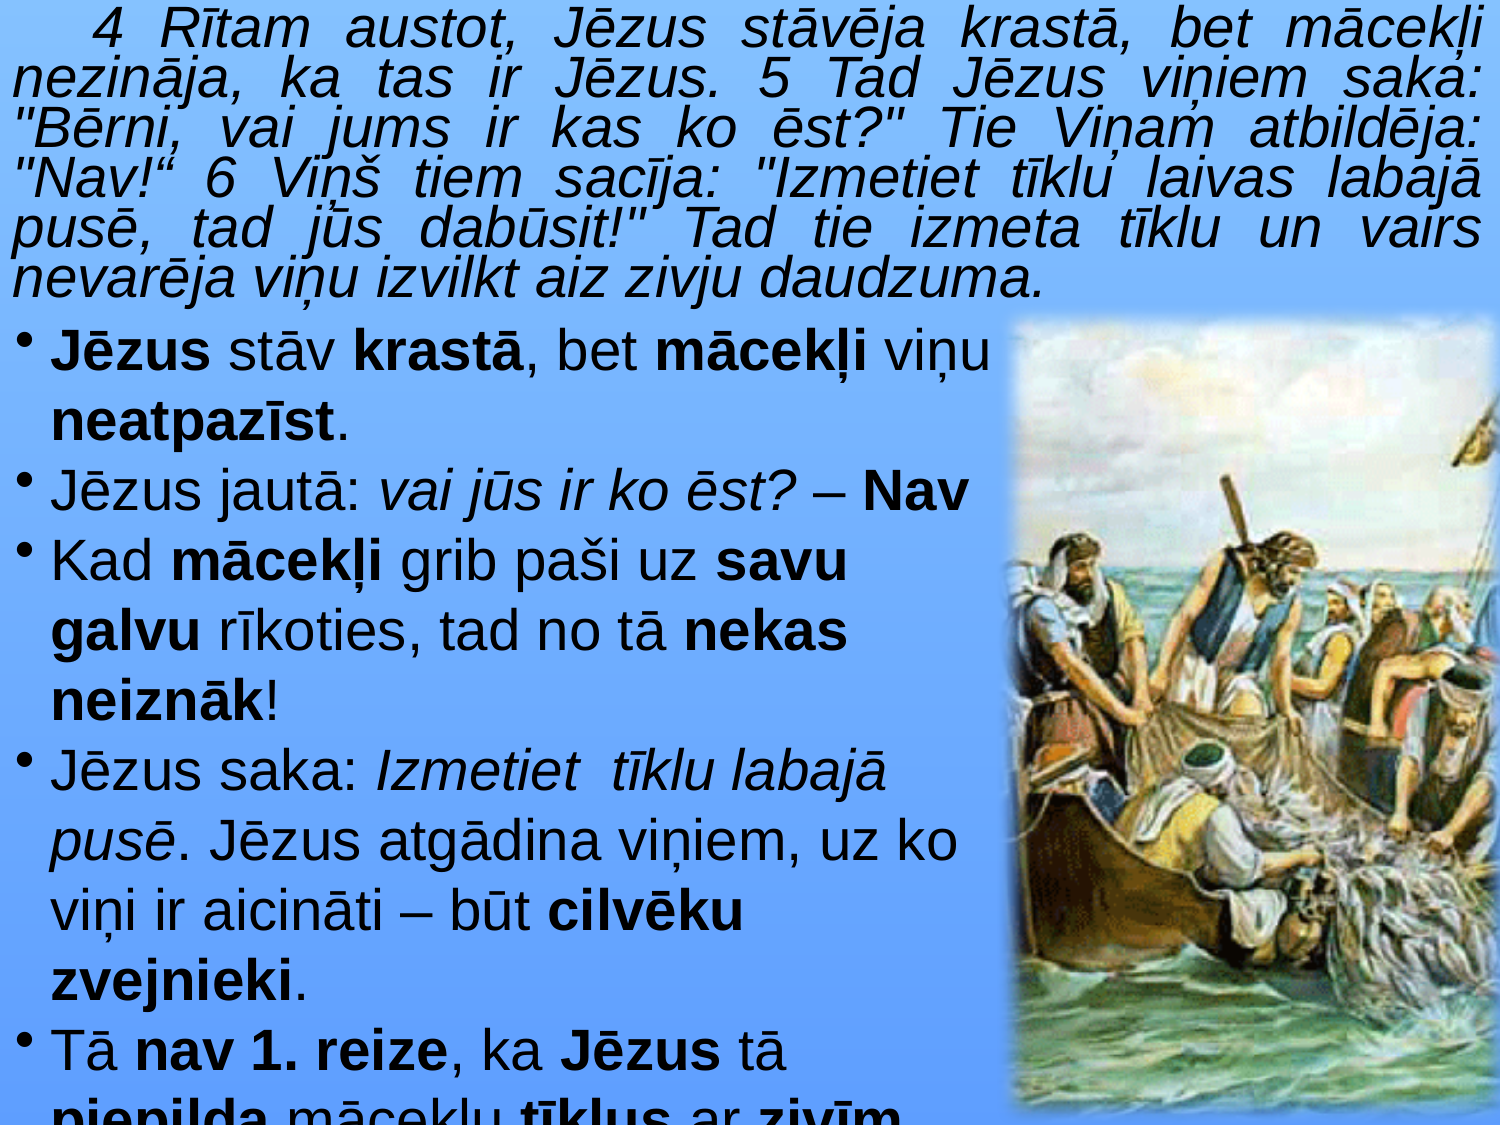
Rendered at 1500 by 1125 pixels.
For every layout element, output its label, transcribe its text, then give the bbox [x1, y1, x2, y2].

list 4 Rītam austot, Jēzus stāvēja krastā, bet mācekļi nezināja, ka tas ir Jēzus. 5 Tad Jēzus viņiem saka: "Bērni, vai jums ir kas ko ēst?" Tie Viņam atbildēja: "Nav!“ 6 Viņš tiem sacīja: "Izmetiet tīklu laivas labajā pusē, tad jūs dabūsit!" Tad tie izmeta tīklu un vairs nevarēja viņu izvilkt aiz zivju daudzuma. [0, 1, 1500, 304]
picture [995, 302, 1500, 1125]
text_box Jēzus stāv krastā, bet mācekļi viņu neatpazīst. Jēzus jautā: vai jūs ir ko ēst? – Nav Kad mācekļi grib paši uz savu galvu rīkoties, tad no tā nekas neiznāk! Jēzus saka: Izmetiet tīklu labajā pusē. Jēzus atgādina viņiem, uz ko viņi ir aicināti – būt cilvēku zvejnieki. Tā nav 1. reize, ka Jēzus tā piepilda mācekļu tīklus ar zivīm. Vienreiz jau kas līdzīgs ir pieredzēts (Lk.5:6). [0, 304, 991, 1125]
